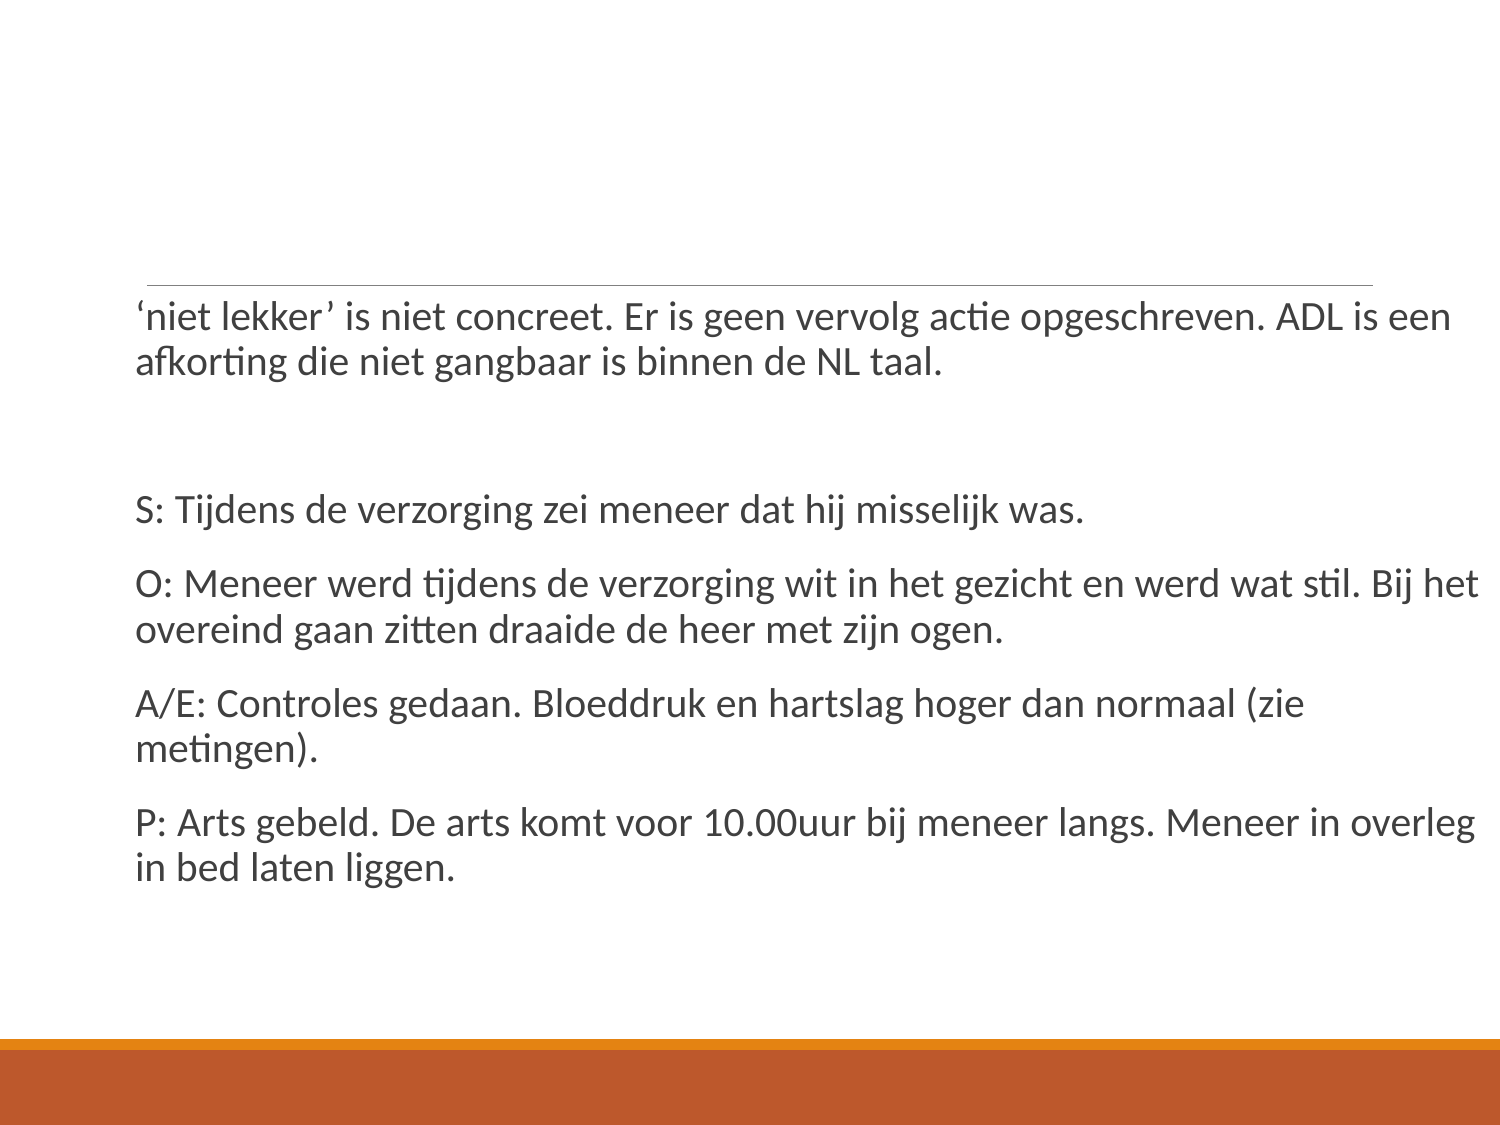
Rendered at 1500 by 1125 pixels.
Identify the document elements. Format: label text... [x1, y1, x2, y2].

list ‘niet lekker’ is niet concreet. Er is geen vervolg actie opgeschreven. ADL is een afkorting die niet gangbaar is binnen de NL taal. S: Tijdens de verzorging zei meneer dat hij misselijk was. O: Meneer werd tijdens de verzorging wit in het gezicht en werd wat stil. Bij het overeind gaan zitten draaide de heer met zijn ogen. A/E: Controles gedaan. Bloeddruk en hartslag hoger dan normaal (zie metingen). P: Arts gebeld. De arts komt voor 10.00uur bij meneer langs. Meneer in overleg in bed laten liggen. [135, 286, 1485, 1125]
